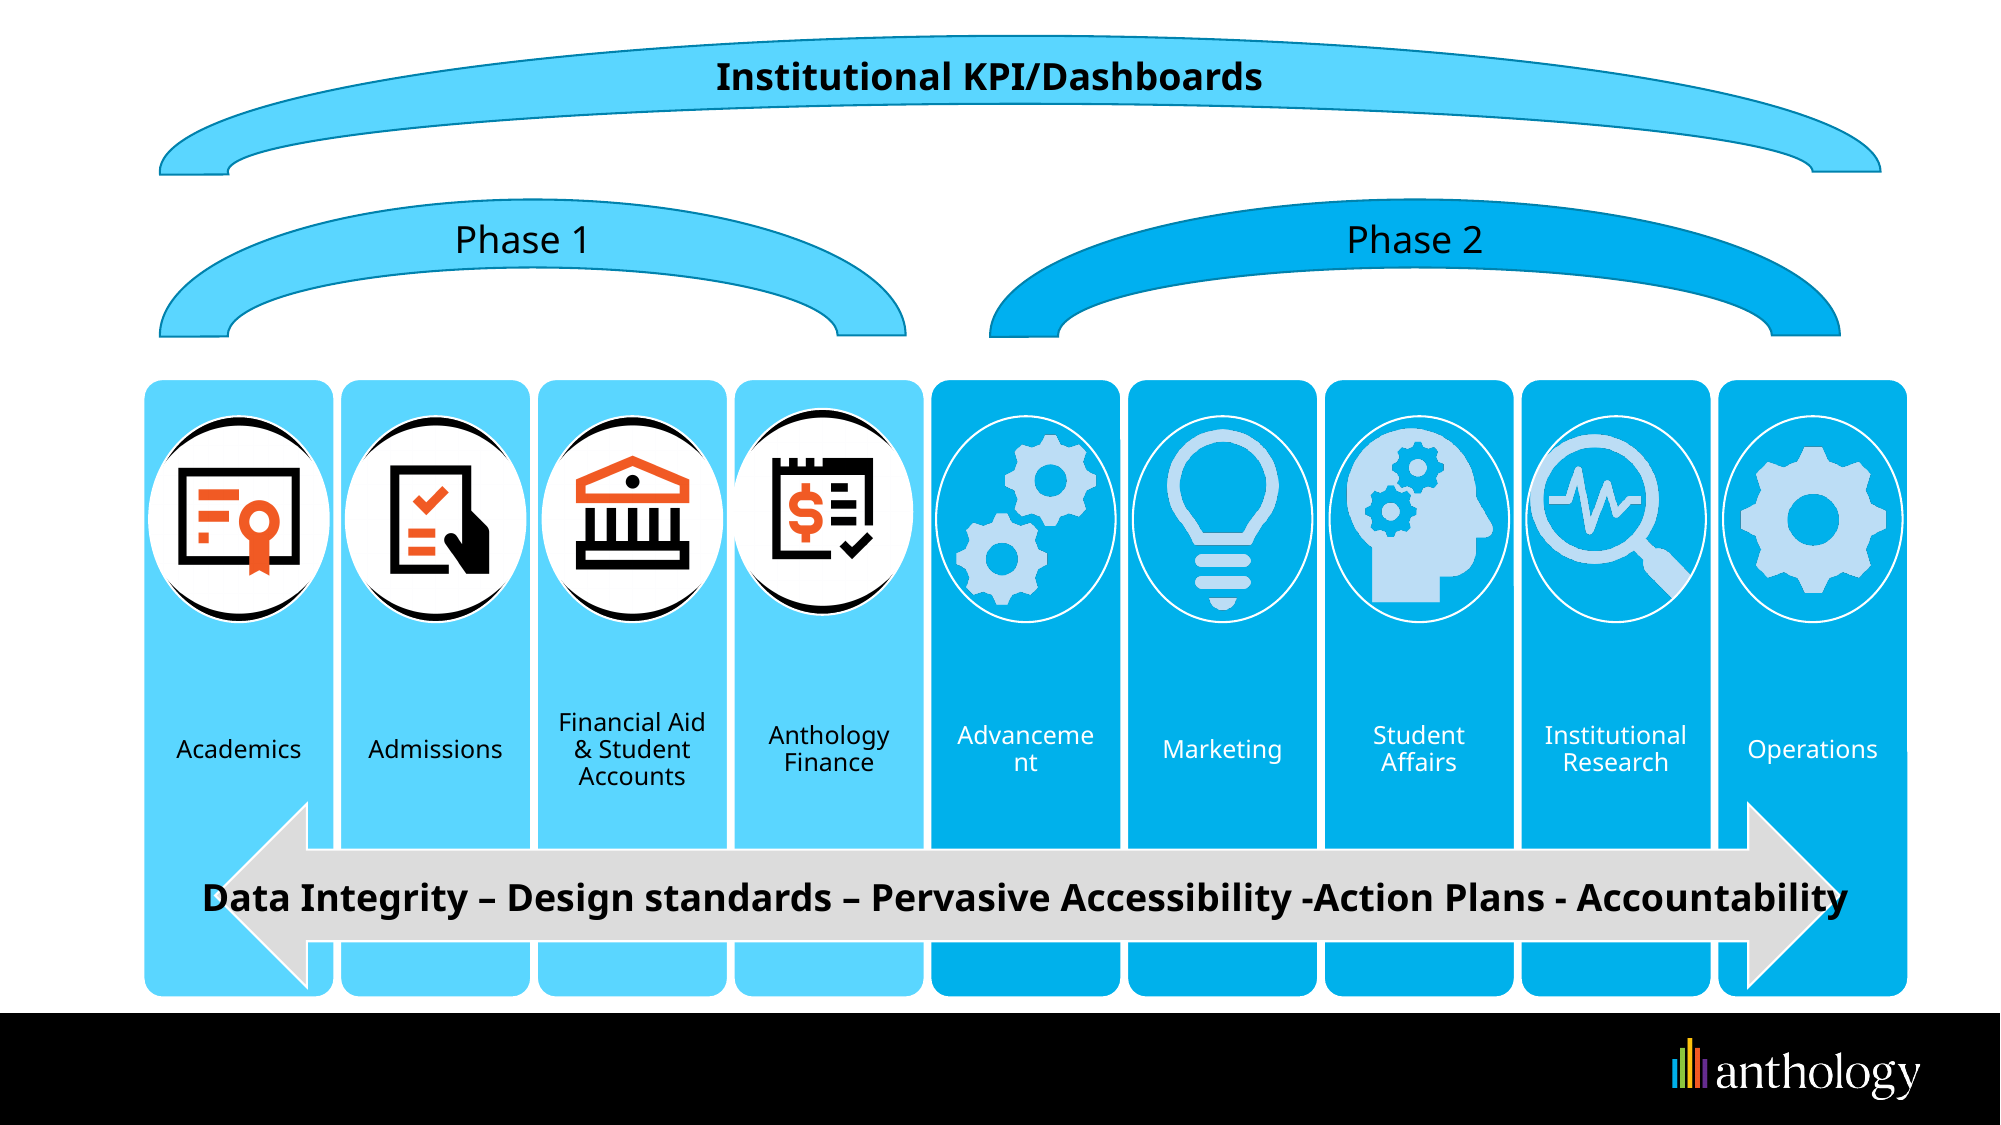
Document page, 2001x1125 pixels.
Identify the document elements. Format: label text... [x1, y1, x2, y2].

text_box [1169, 62, 1882, 173]
text_box [1458, 237, 1841, 337]
text_box Phase 1 [300, 209, 747, 269]
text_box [142, 386, 1909, 1005]
text_box [569, 223, 907, 337]
text_box Phase 2 [1118, 209, 1712, 269]
text_box Institutional KPI/Dashboards [438, 45, 1542, 106]
text_box [1250, 198, 1580, 209]
text_box [989, 237, 1372, 338]
text_box [158, 228, 496, 338]
text_box [158, 70, 872, 176]
text_box [388, 198, 677, 209]
text_box [692, 34, 1349, 45]
